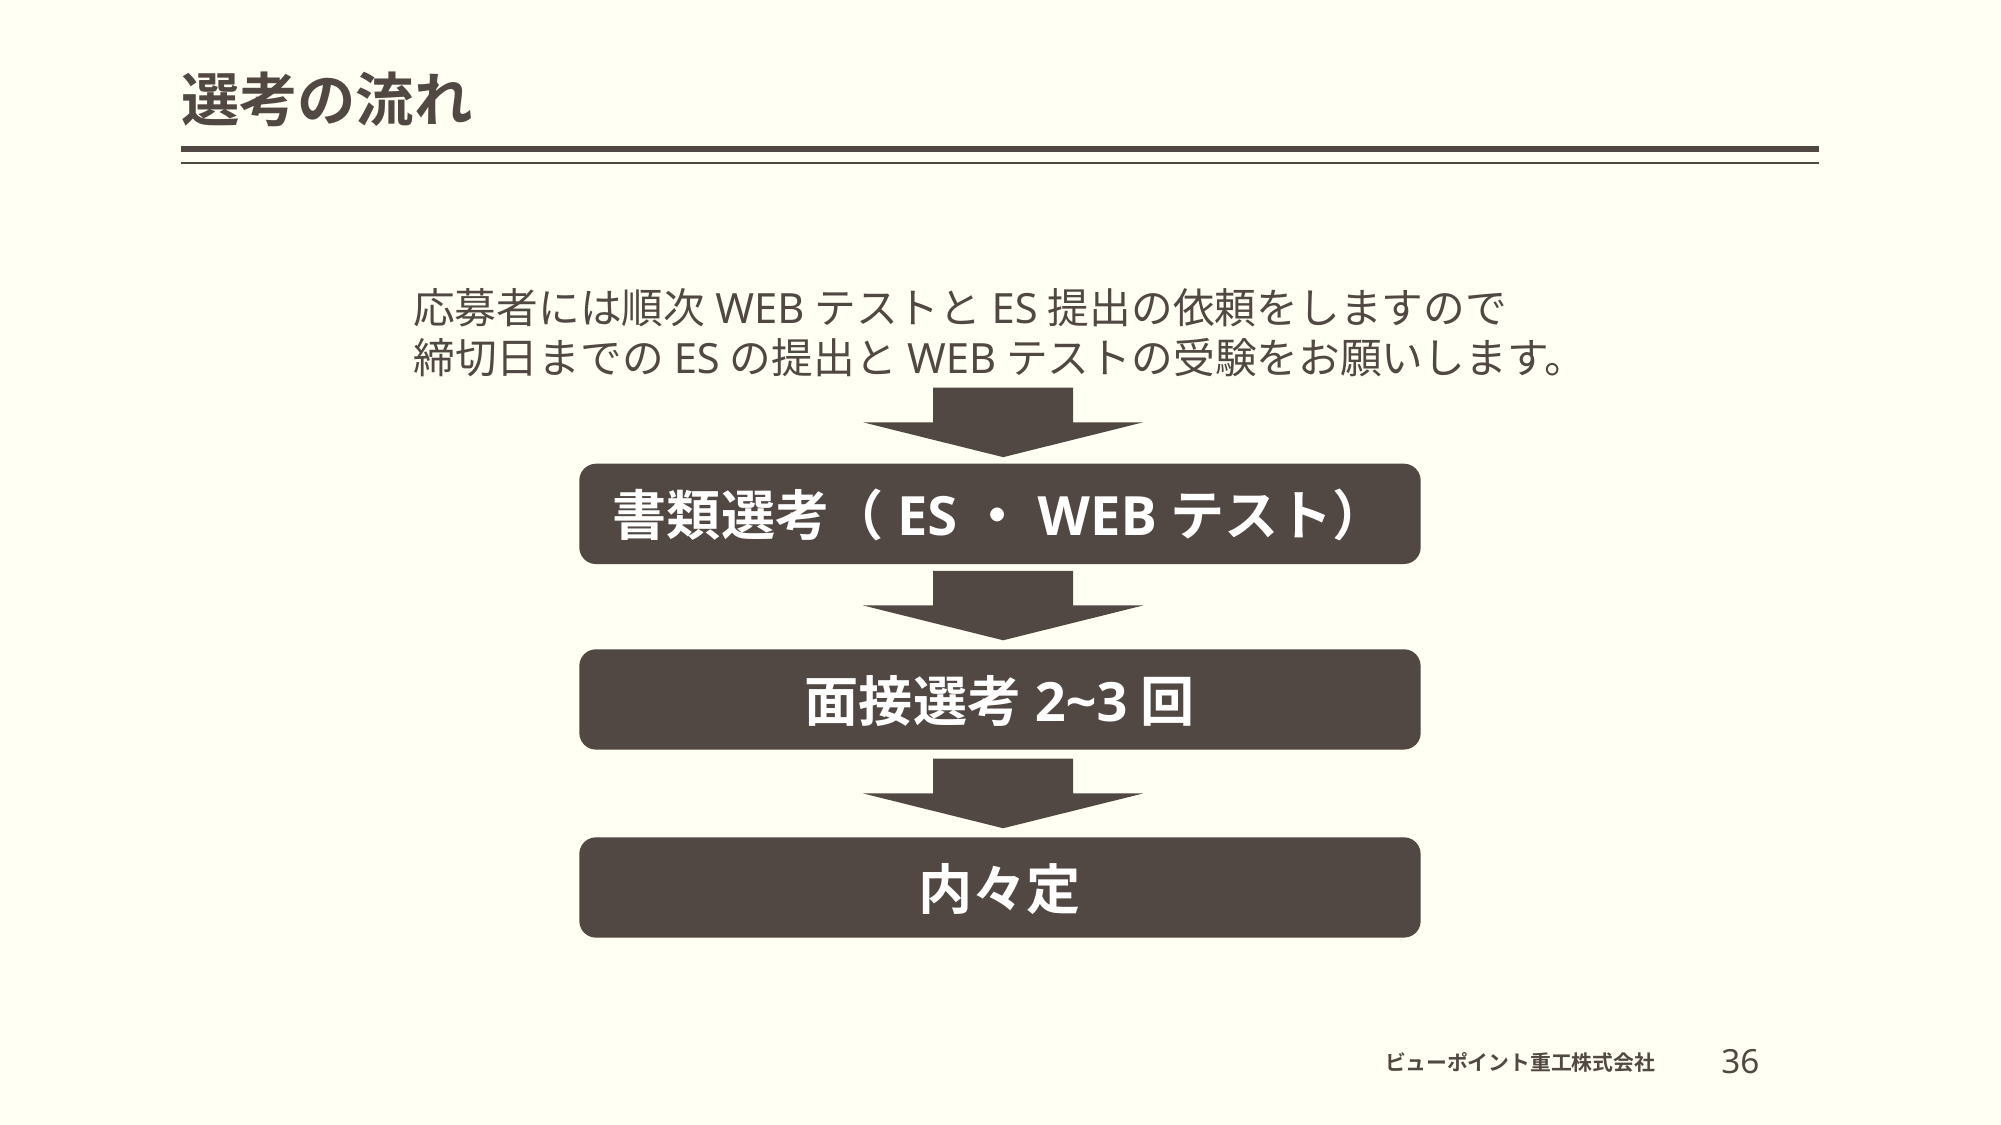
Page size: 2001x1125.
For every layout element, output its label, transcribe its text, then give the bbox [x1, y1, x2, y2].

title 選考の流れ [181, 48, 1819, 143]
text_box [859, 383, 1147, 461]
text_box 応募者には順次WEBテストとES提出の依頼をしますので 締切日までのESの提出とWEBテストの受験をお願いします。 [398, 274, 1602, 390]
text_box 書類選考（ES・WEBテスト） [575, 459, 1425, 569]
text_box 面接選考2~3回 [575, 645, 1425, 754]
text_box 内々定 [575, 833, 1425, 942]
text_box [859, 566, 1147, 645]
text_box [859, 754, 1147, 833]
